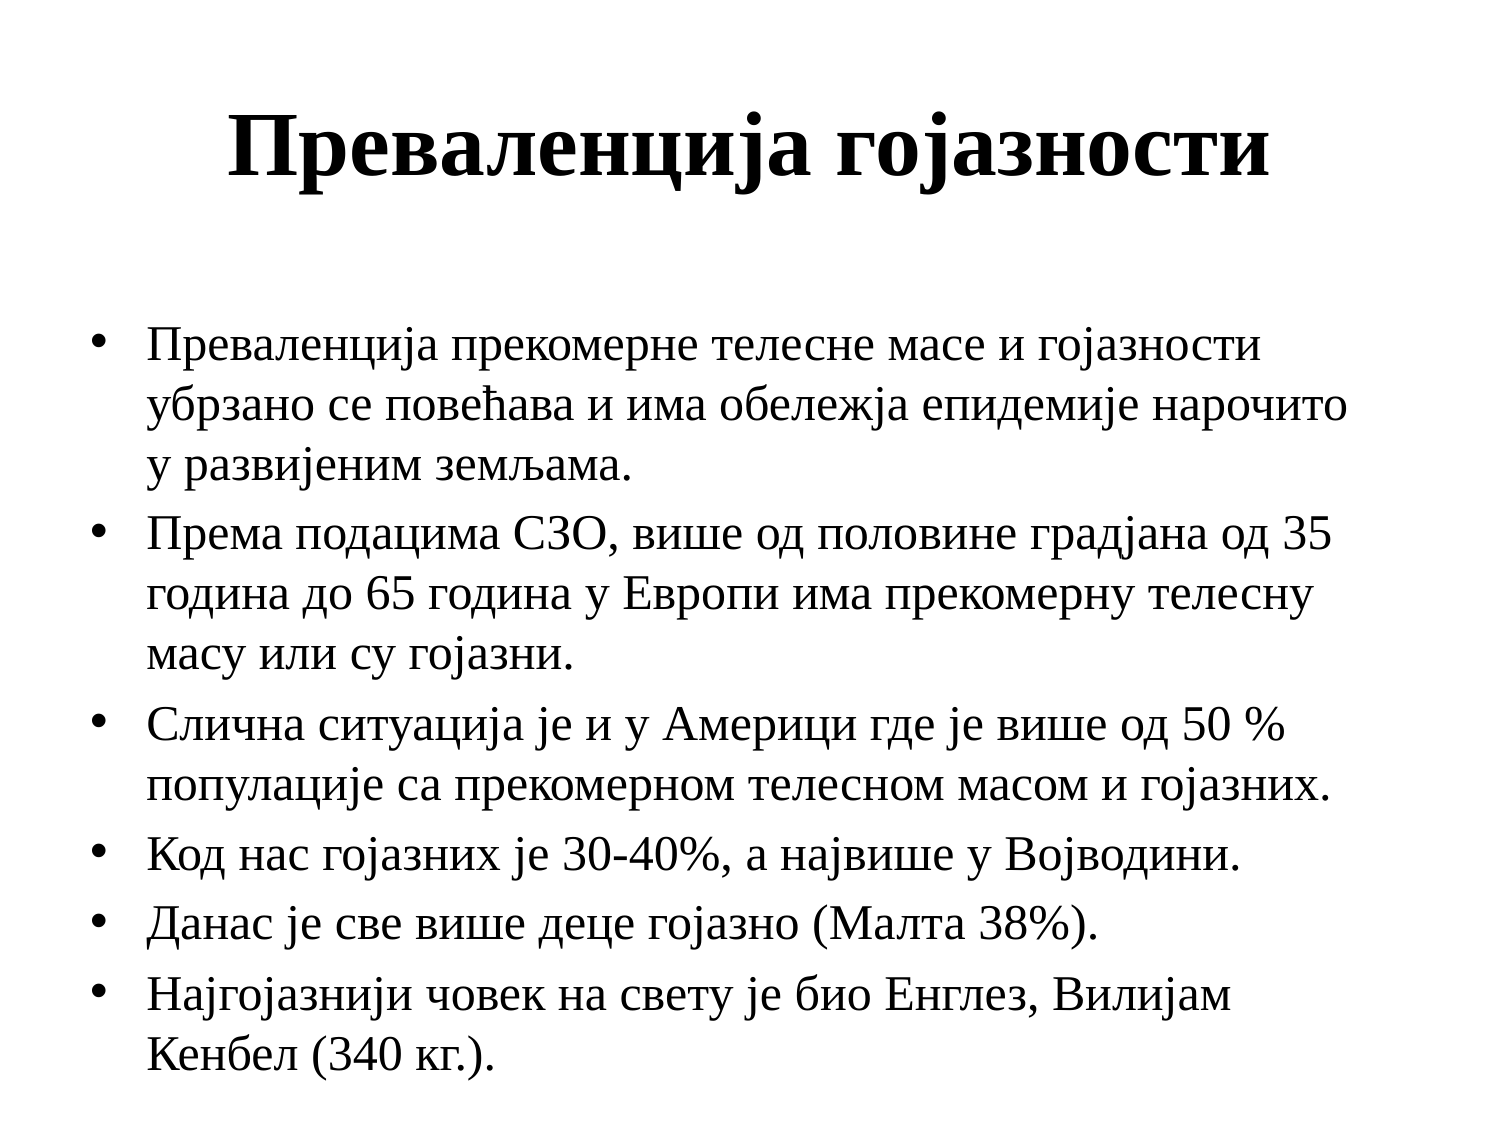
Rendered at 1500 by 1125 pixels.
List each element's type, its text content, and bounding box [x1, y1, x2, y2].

list Преваленција прекомерне телесне масе и гојазности убрзано се повећава и има обележја епидемије нарочито у развијеним земљама. Према подацима СЗО, више од половине градјана од 35 година до 65 година у Европи има прекомерну телесну масу или су гојазни. Слична ситуација је и у Америци где је више од 50 % популације са прекомерном телесном масом и гојазних. Код нас гојазних је 30-40%, а највише у Војводини. Данас је све више деце гојазно (Малта 38%). Најгојазнији човек на свету је био Енглез, Вилијам Кенбел (340 кг.). [75, 302, 1376, 1125]
title Преваленција гојазности [75, 45, 1425, 233]
